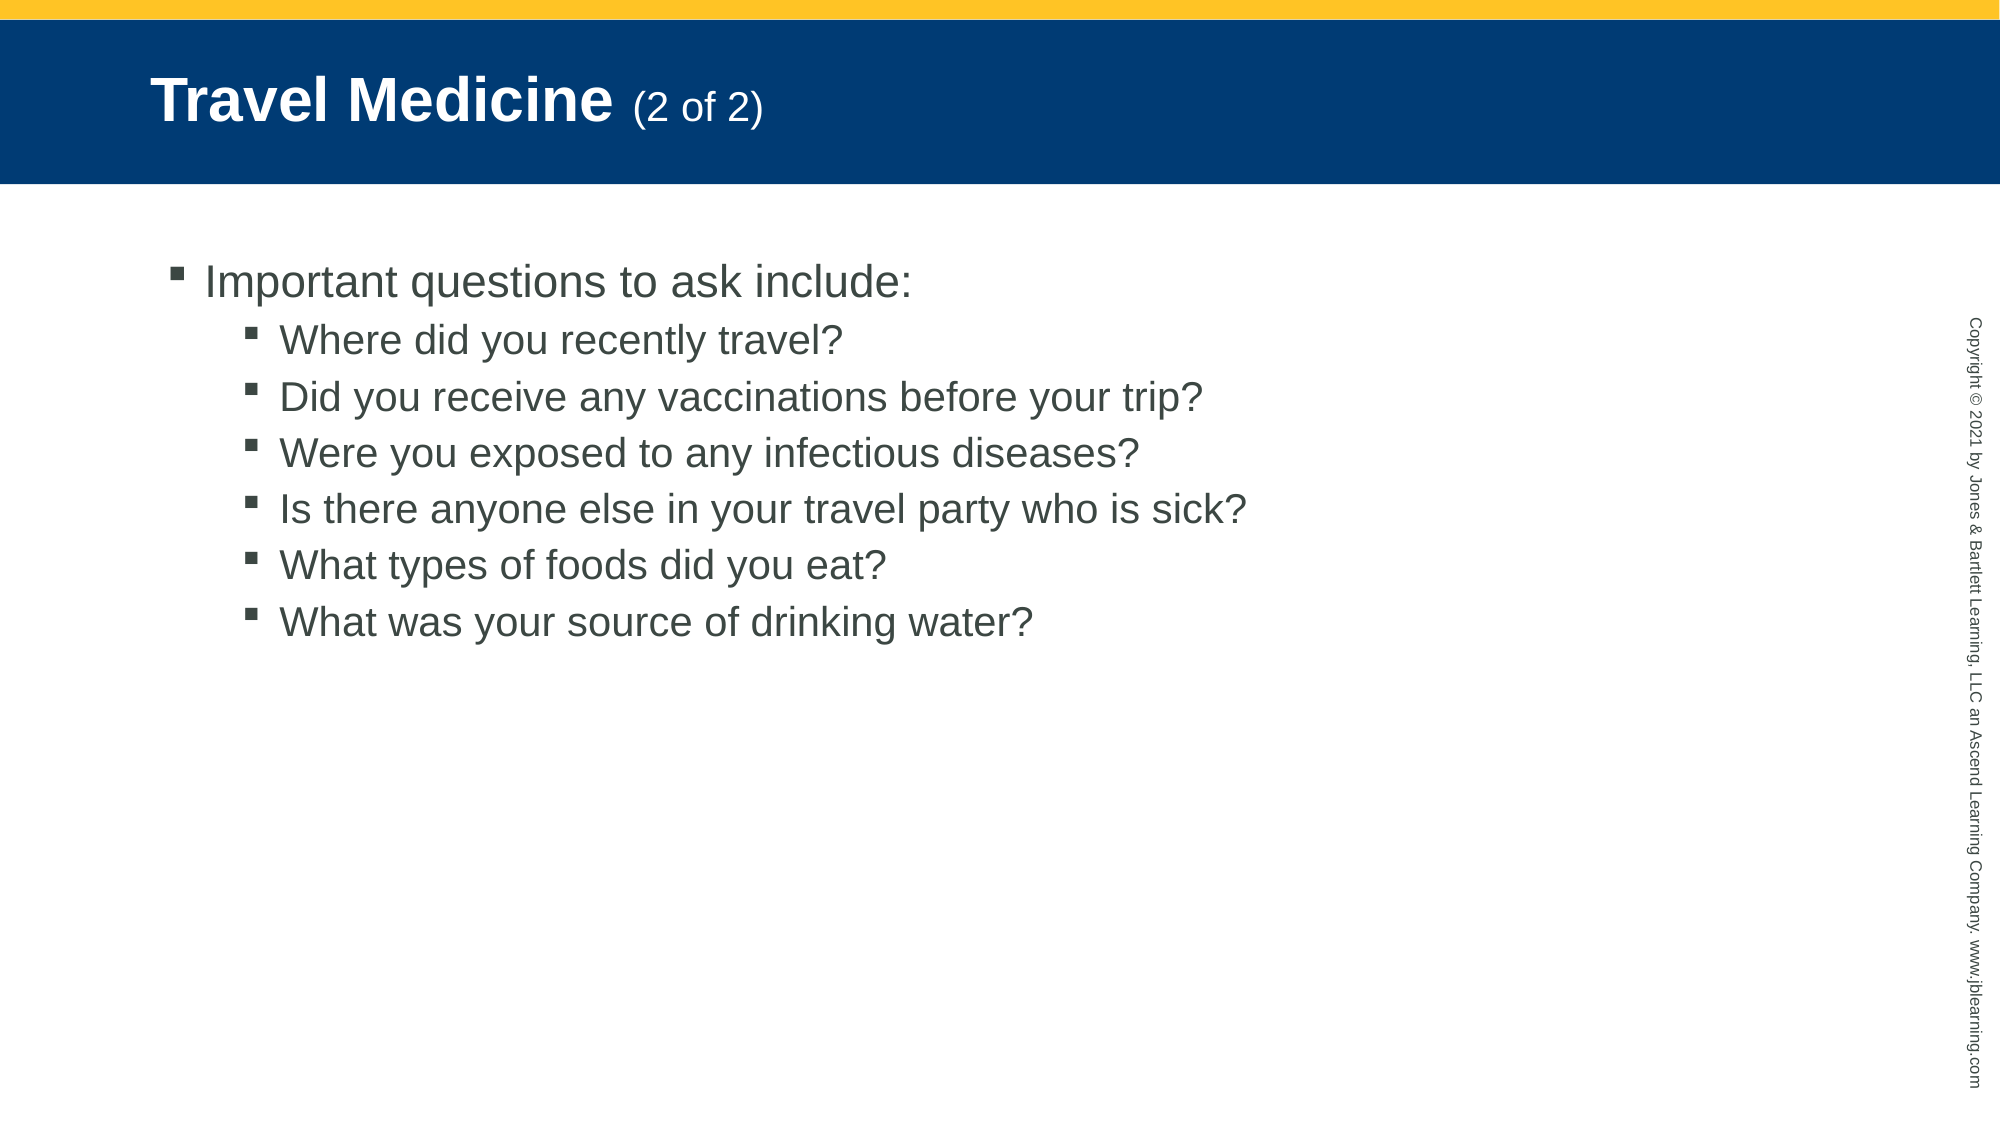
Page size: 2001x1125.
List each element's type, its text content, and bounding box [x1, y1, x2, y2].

list Important questions to ask include: Where did you recently travel? Did you receive any vaccinations before your trip? Were you exposed to any infectious diseases? Is there anyone else in your travel party who is sick? What types of foods did you eat? What was your source of drinking water? [151, 244, 1840, 1016]
title Travel Medicine (2 of 2) [0, 19, 2000, 185]
